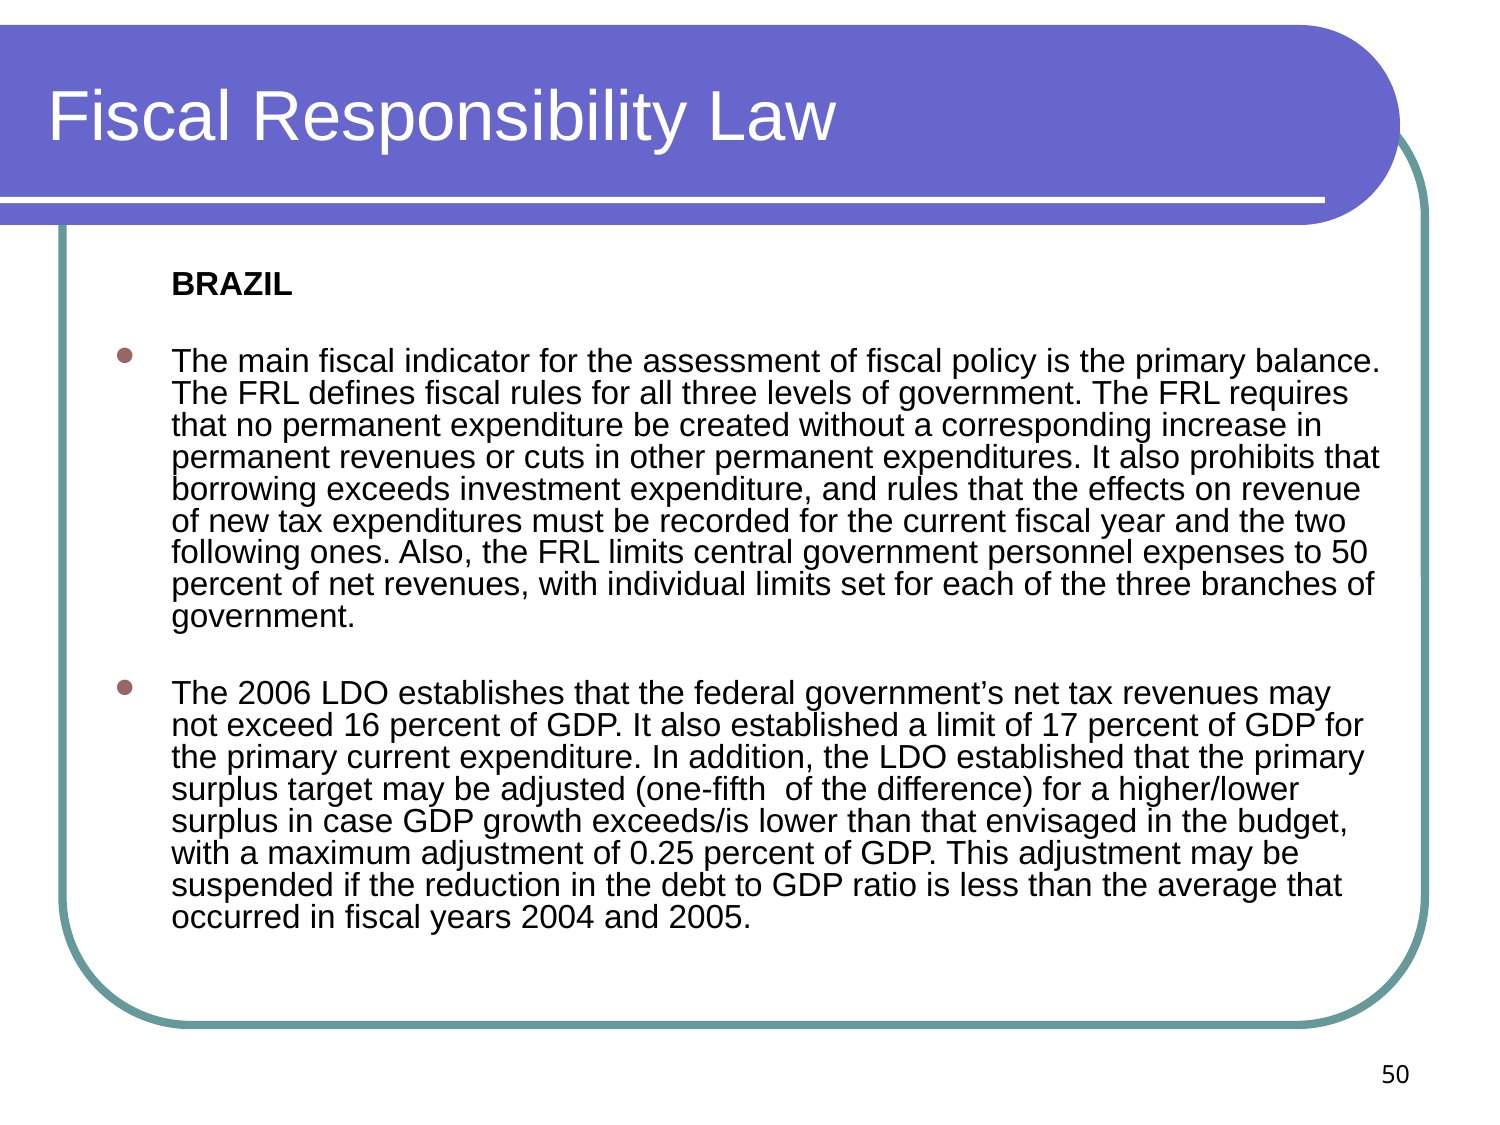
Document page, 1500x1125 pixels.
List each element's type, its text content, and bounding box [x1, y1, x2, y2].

title Fiscal Responsibility Law [31, 37, 1348, 188]
list BRAZIL The main fiscal indicator for the assessment of fiscal policy is the primary balance. The FRL defines fiscal rules for all three levels of government. The FRL requires that no permanent expenditure be created without a corresponding increase in permanent revenues or cuts in other permanent expenditures. It also prohibits that borrowing exceeds investment expenditure, and rules that the effects on revenue of new tax expenditures must be recorded for the current fiscal year and the two following ones. Also, the FRL limits central government personnel expenses to 50 percent of net revenues, with individual limits set for each of the three branches of government. The 2006 LDO establishes that the federal government’s net tax revenues may not exceed 16 percent of GDP. It also established a limit of 17 percent of GDP for the primary current expenditure. In addition, the LDO established that the primary surplus target may be adjusted (one-fifth of the difference) for a higher/lower surplus in case GDP growth exceeds/is lower than that envisaged in the budget, with a maximum adjustment of 0.25 percent of GDP. This adjustment may be suspended if the reduction in the debt to GDP ratio is less than the average that occurred in fiscal years 2004 and 2005. [99, 262, 1401, 988]
slide_number 50 [1074, 1024, 1426, 1101]
